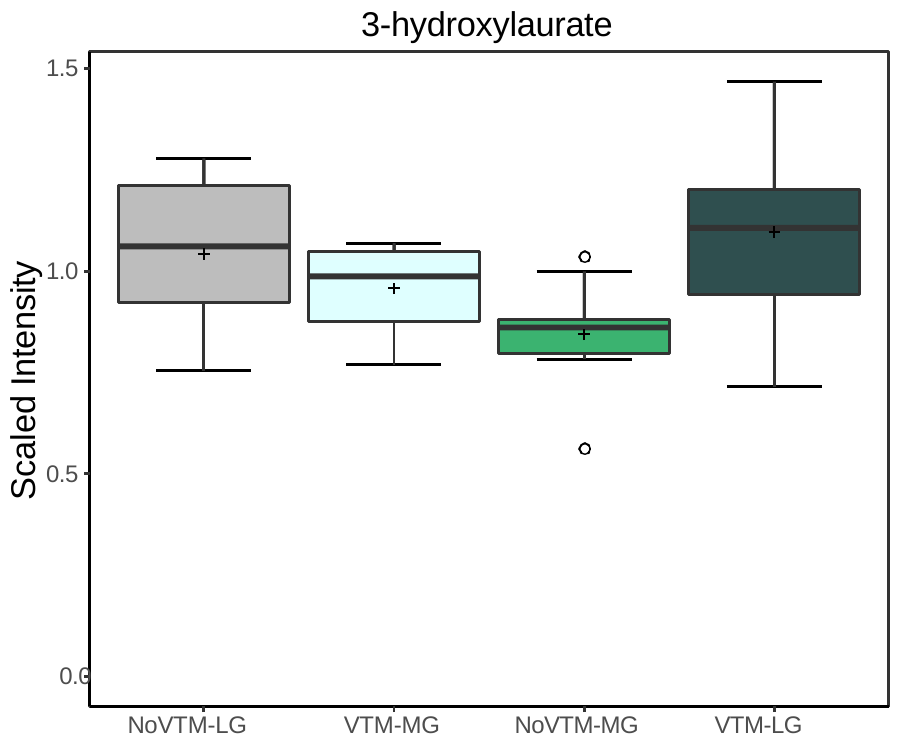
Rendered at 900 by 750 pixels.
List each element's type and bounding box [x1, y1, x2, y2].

text_box [83, 50, 891, 738]
text_box [44, 50, 82, 82]
footer [57, 661, 95, 750]
text_box [1, 253, 82, 503]
text_box [358, 0, 620, 44]
slide_number [125, 713, 257, 750]
